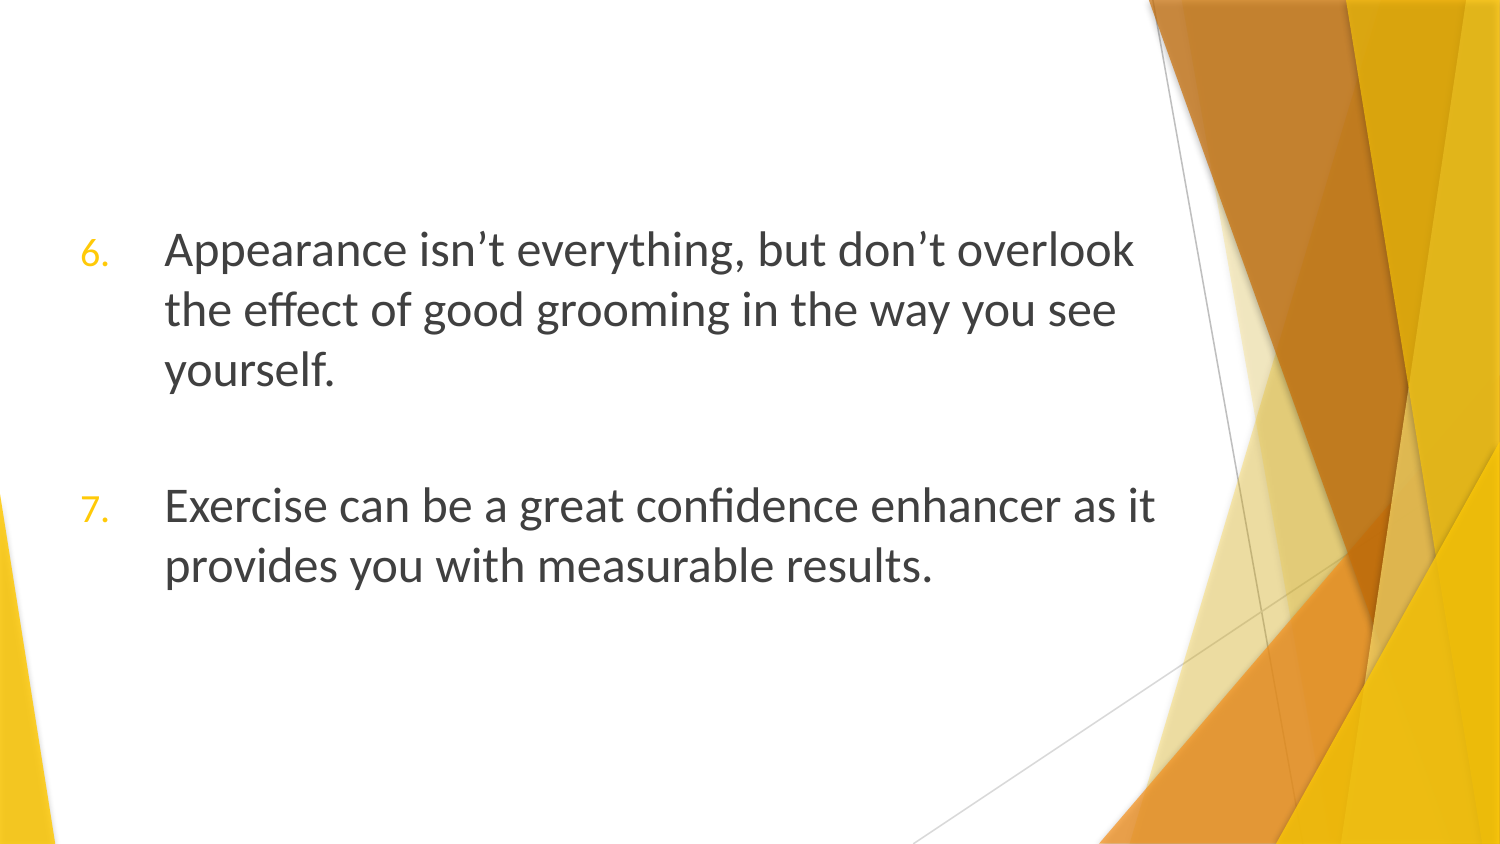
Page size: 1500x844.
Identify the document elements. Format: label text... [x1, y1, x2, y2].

list Appearance isn’t everything, but don’t overlook the effect of good grooming in the way you see yourself. Exercise can be a great confidence enhancer as it provides you with measurable results. [64, 209, 1188, 623]
